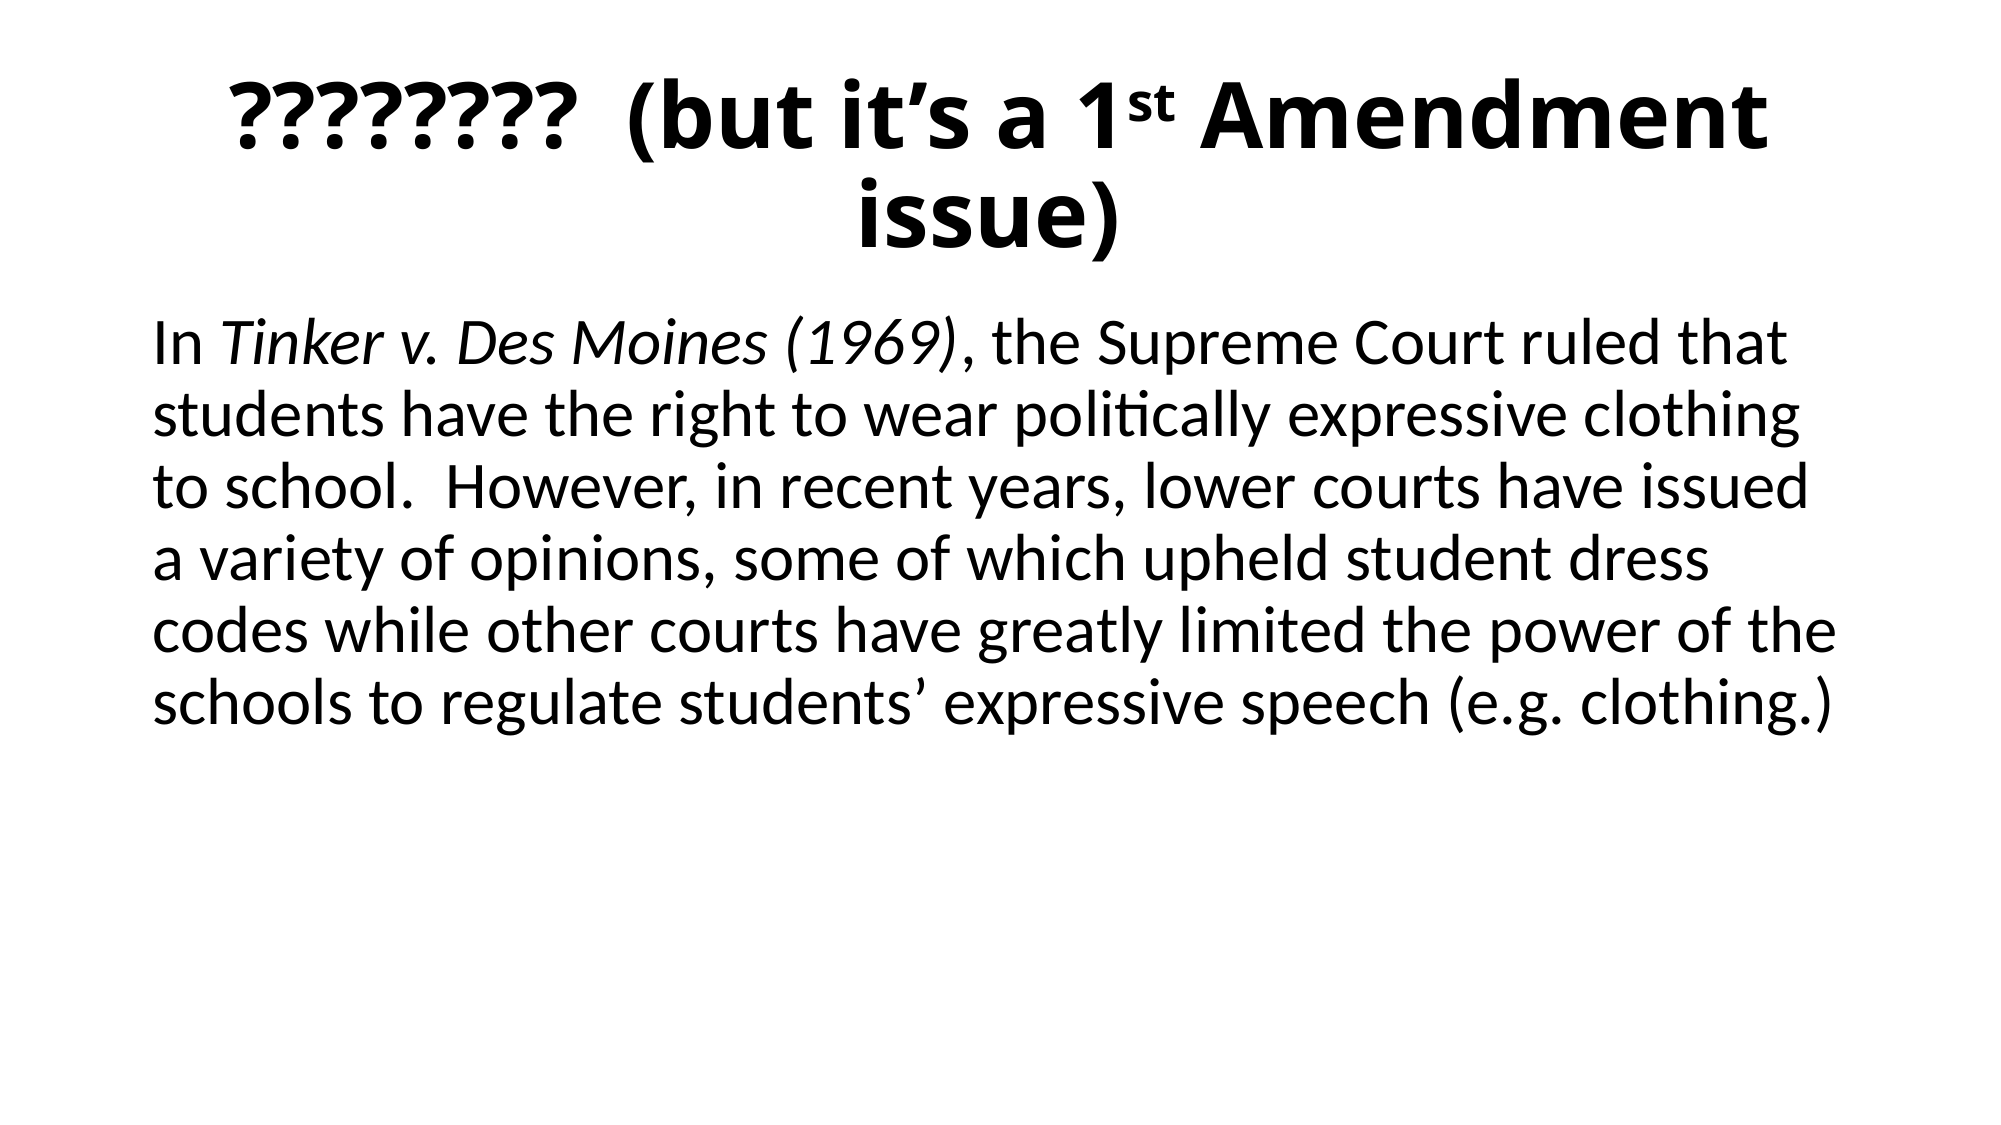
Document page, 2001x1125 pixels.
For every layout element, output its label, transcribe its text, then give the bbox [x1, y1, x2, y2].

title ???????? (but it’s a 1st Amendment issue) [137, 59, 1863, 278]
list In Tinker v. Des Moines (1969), the Supreme Court ruled that students have the right to wear politically expressive clothing to school. However, in recent years, lower courts have issued a variety of opinions, some of which upheld student dress codes while other courts have greatly limited the power of the schools to regulate students’ expressive speech (e.g. clothing.) [137, 299, 1863, 1014]
